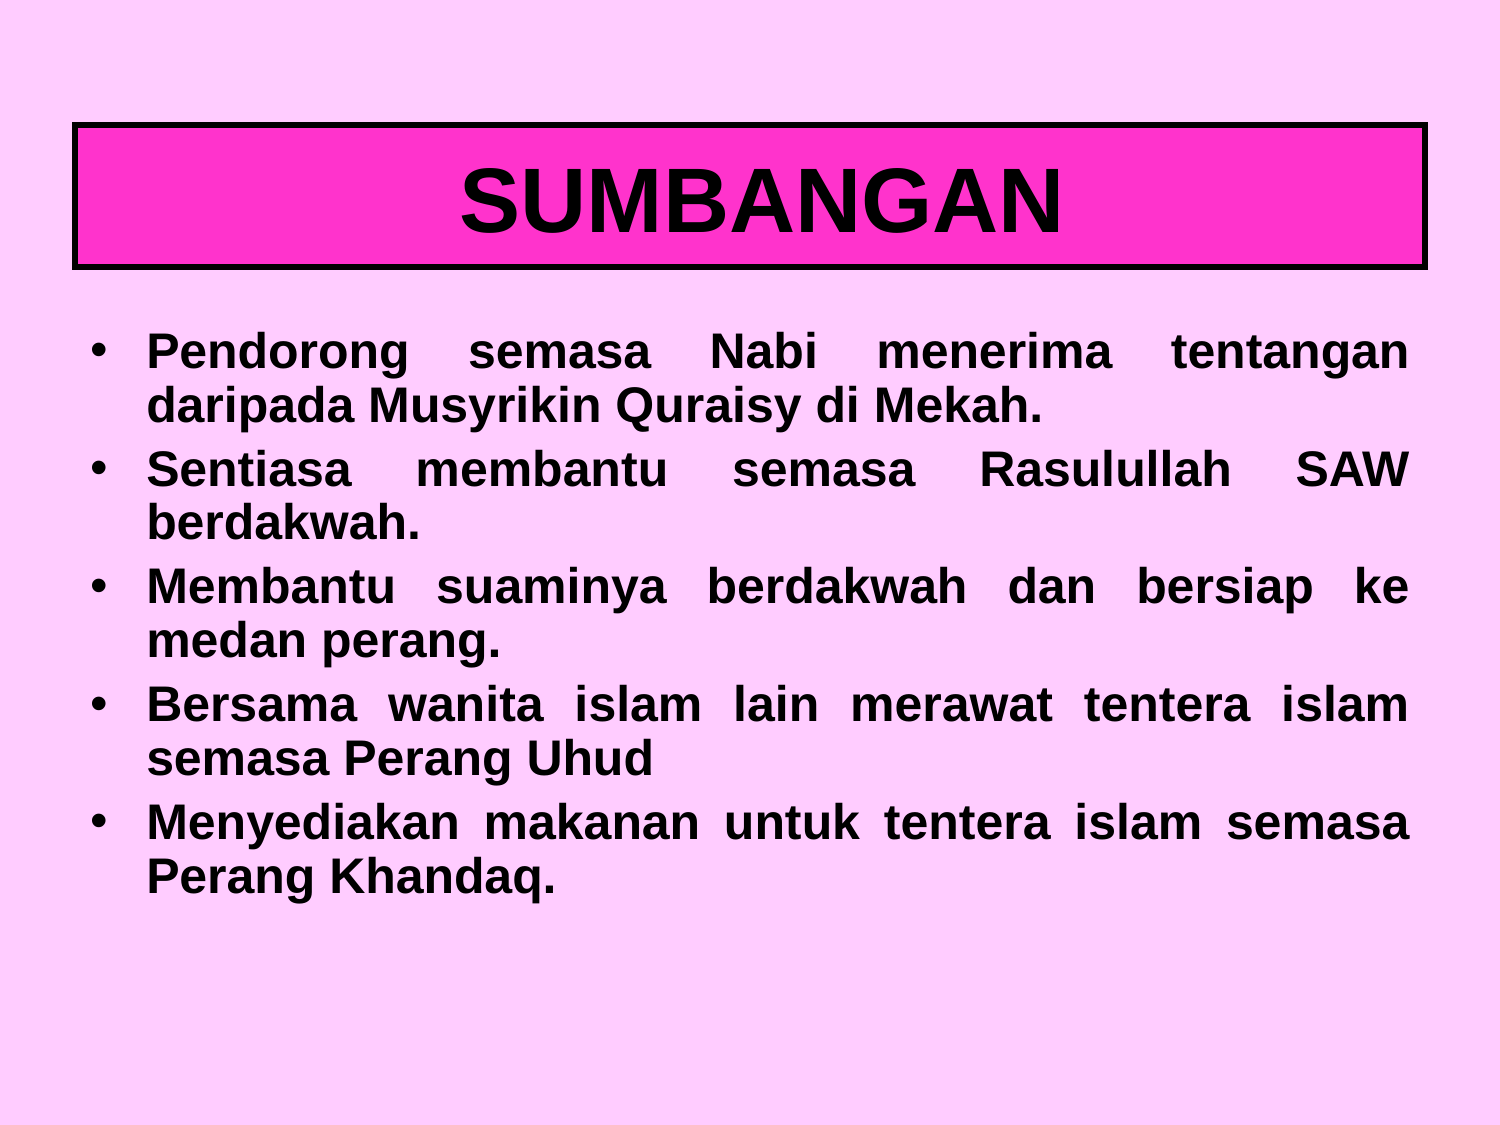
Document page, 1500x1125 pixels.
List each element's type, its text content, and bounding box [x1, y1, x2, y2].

text_box Pendorong semasa Nabi menerima tentangan daripada Musyrikin Quraisy di Mekah. Sentiasa membantu semasa Rasulullah SAW berdakwah. Membantu suaminya berdakwah dan bersiap ke medan perang. Bersama wanita islam lain merawat tentera islam semasa Perang Uhud Menyediakan makanan untuk tentera islam semasa Perang Khandaq. [74, 262, 1425, 1005]
text_box SUMBANGAN [74, 124, 1425, 262]
